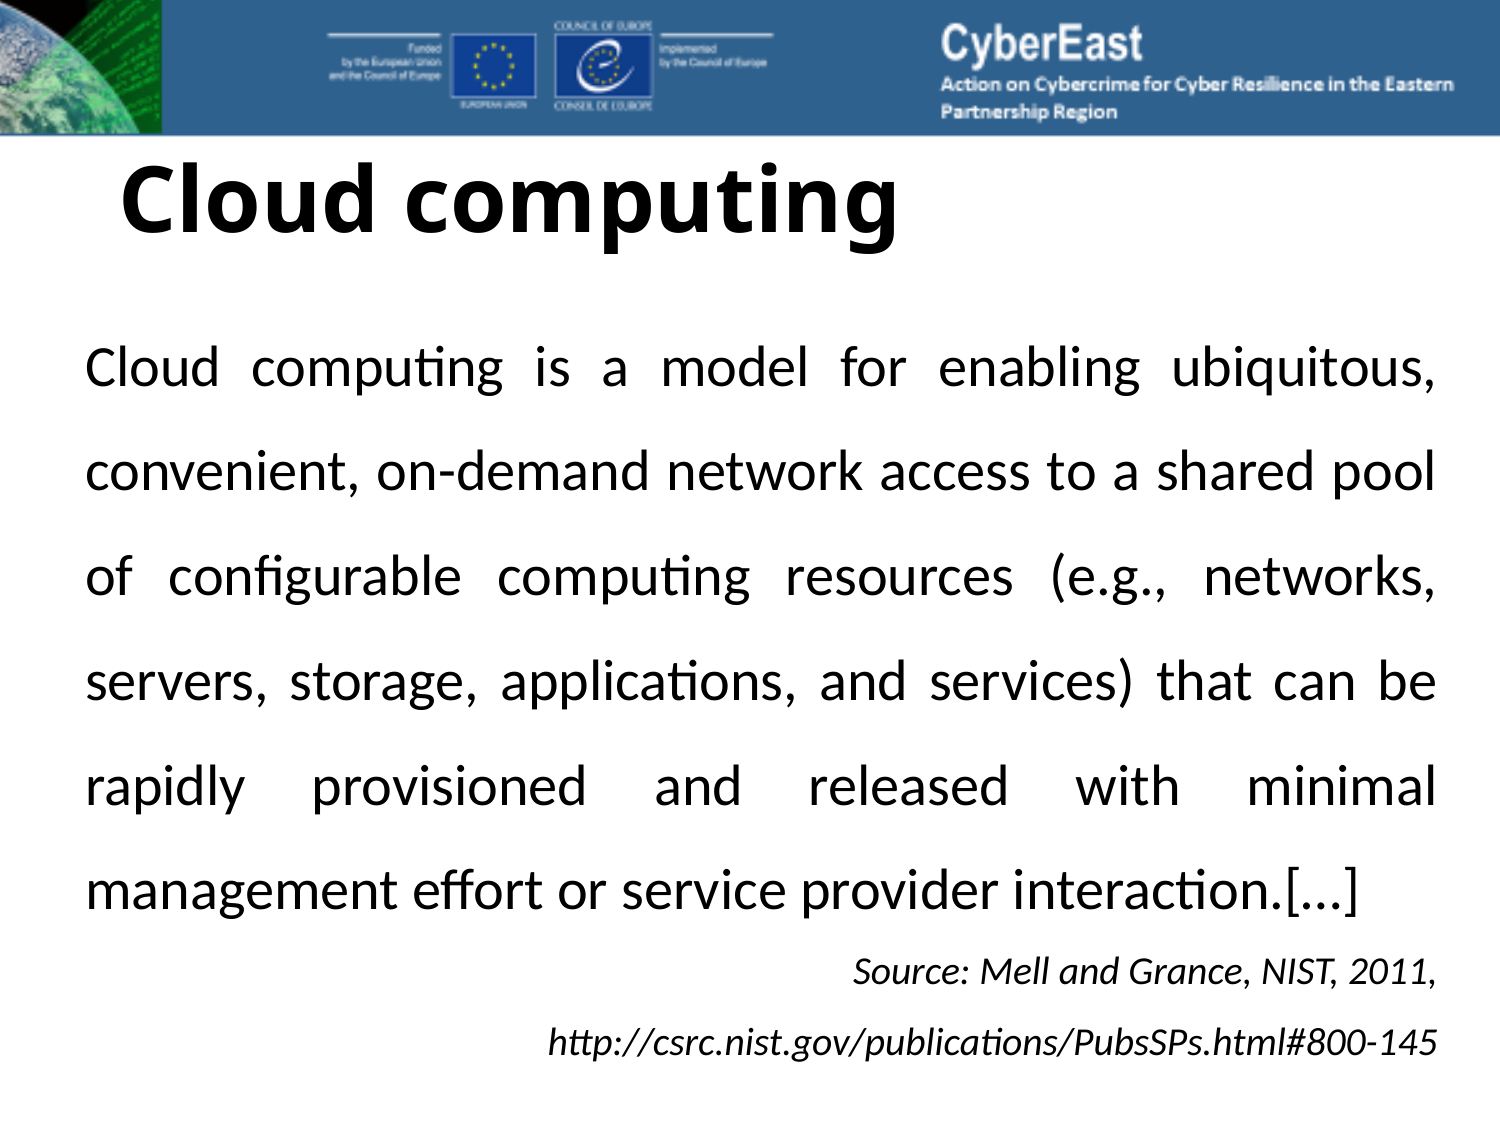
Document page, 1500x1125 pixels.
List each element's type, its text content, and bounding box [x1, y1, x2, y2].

title Cloud computing [103, 142, 1454, 264]
list Cloud computing is a model for enabling ubiquitous, convenient, on-demand network access to a shared pool of configurable computing resources (e.g., networks, servers, storage, applications, and services) that can be rapidly provisioned and released with minimal management effort or service provider interaction.[…] Source: Mell and Grance, NIST, 2011, http://csrc.nist.gov/publications/PubsSPs.html#800-145 [70, 285, 1454, 1098]
picture [0, 0, 1500, 1125]
